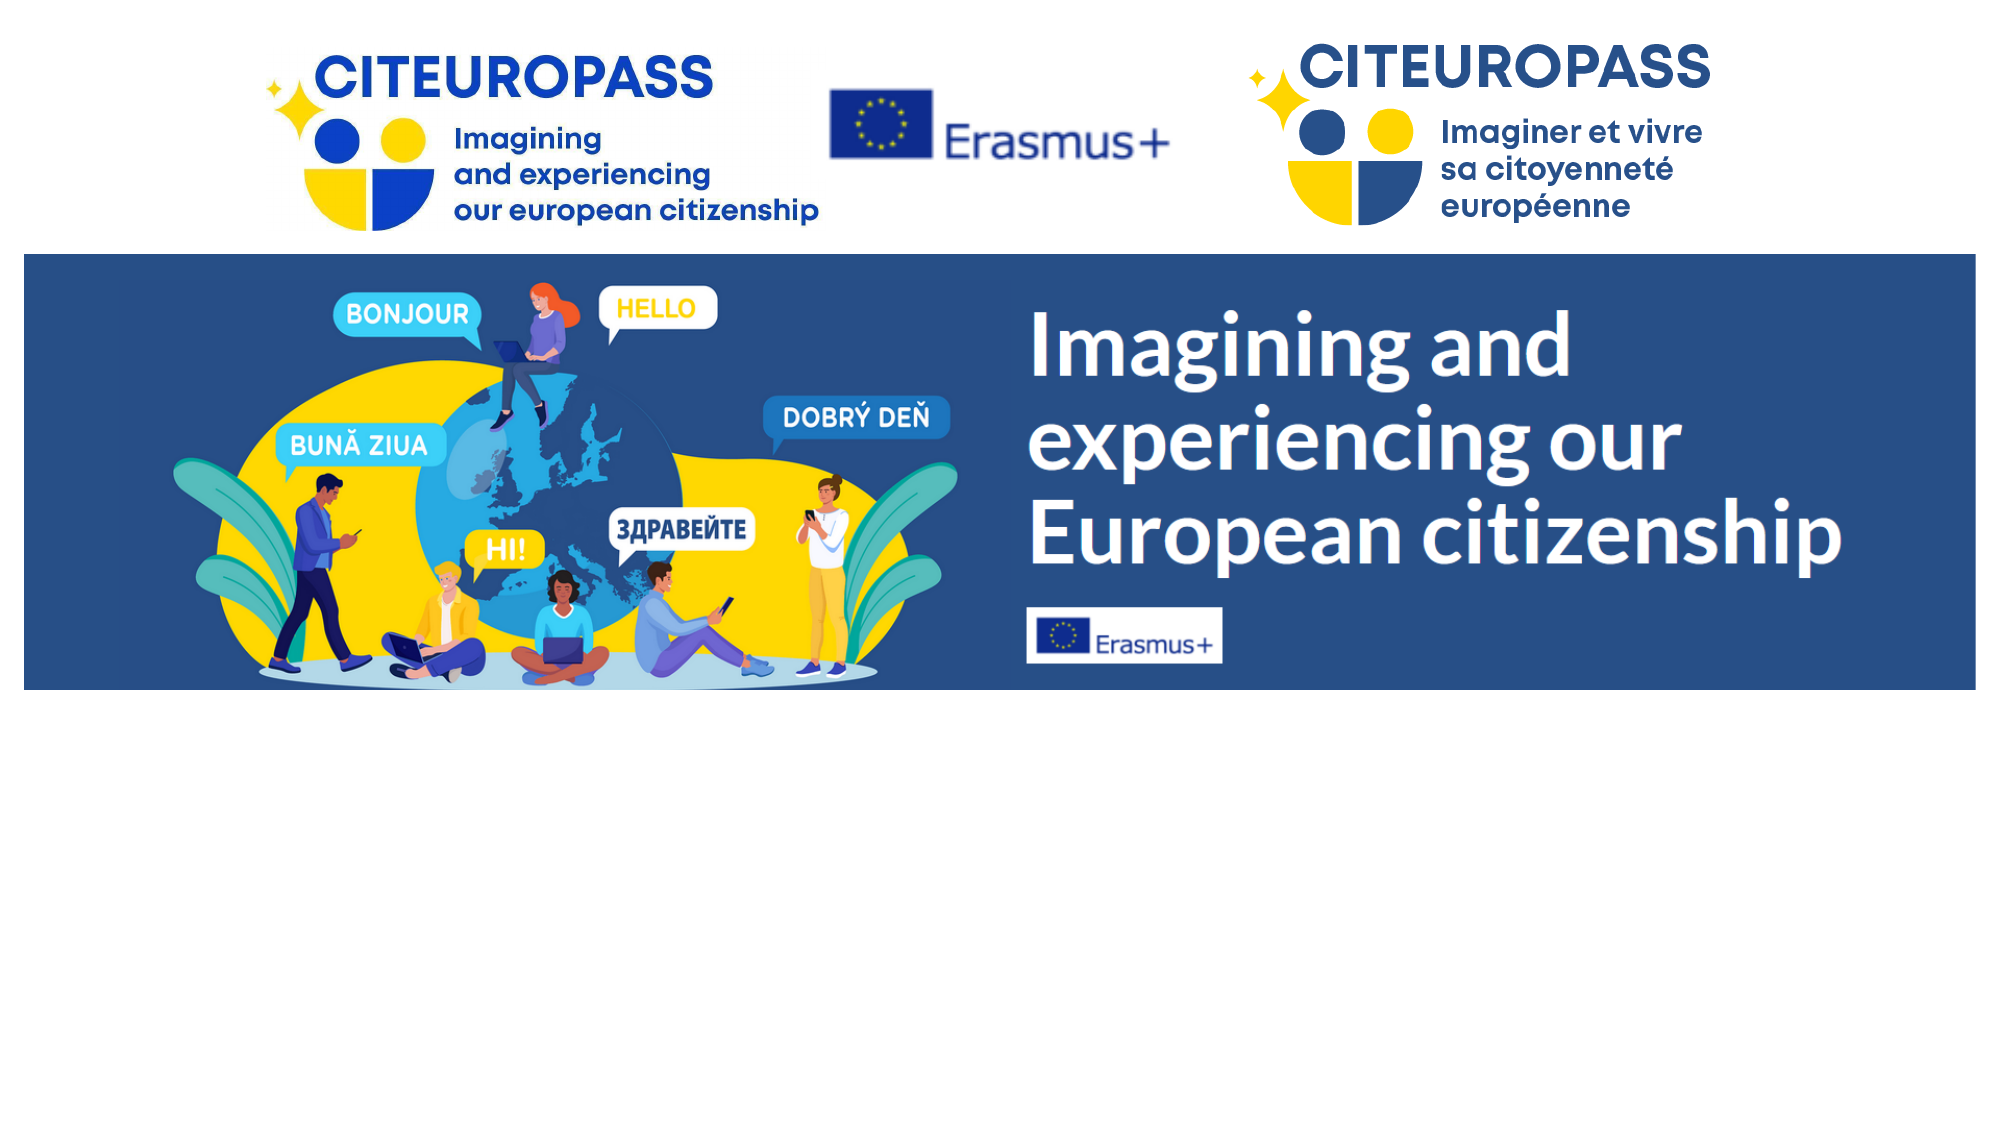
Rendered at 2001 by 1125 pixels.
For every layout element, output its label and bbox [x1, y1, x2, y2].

picture [23, 253, 1976, 690]
text_box [266, 34, 1734, 232]
